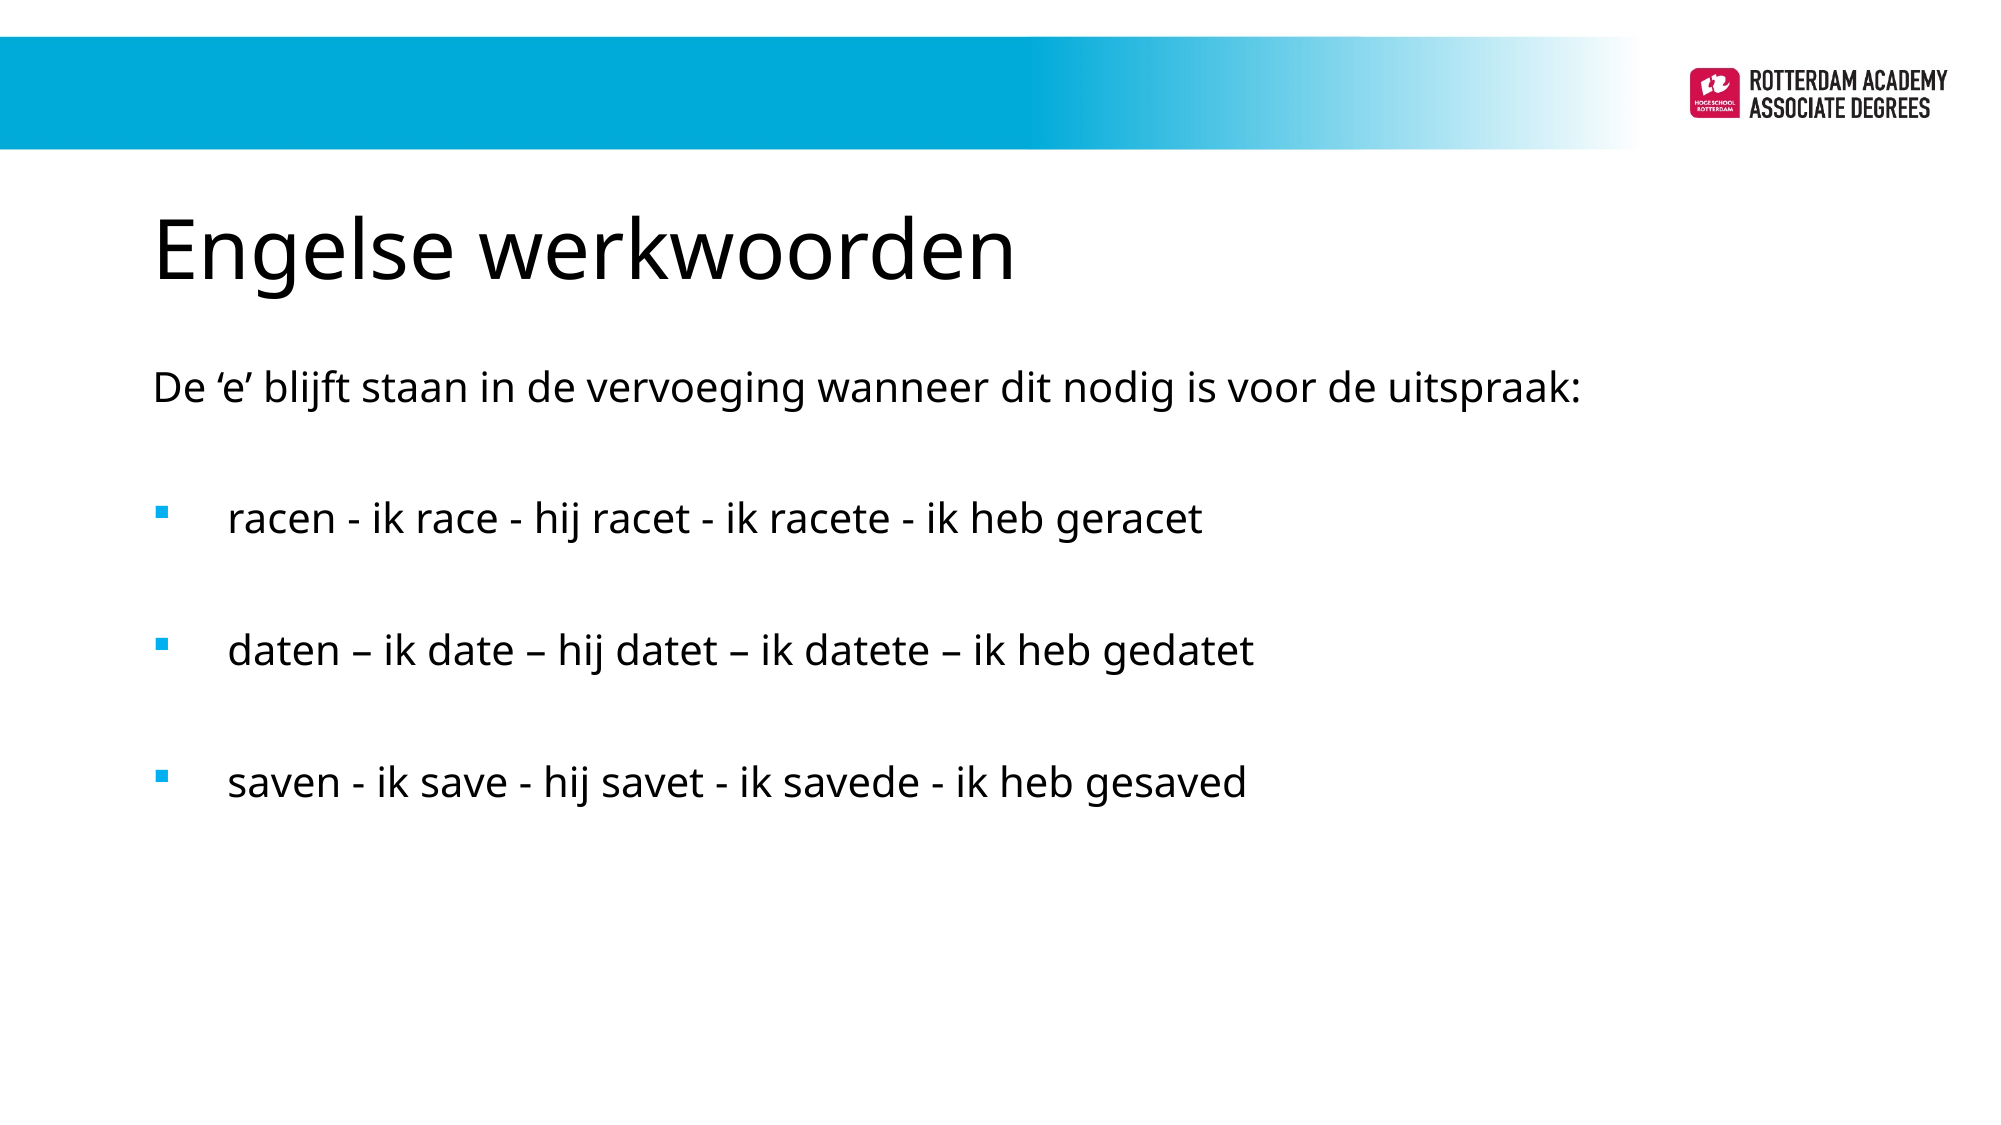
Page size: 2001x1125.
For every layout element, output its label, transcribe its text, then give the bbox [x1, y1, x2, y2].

picture [0, 0, 2000, 184]
list De ‘e’ blijft staan in de vervoeging wanneer dit nodig is voor de uitspraak: racen - ik race - hij racet - ik racete - ik heb geracet daten – ik date – hij datet – ik datete – ik heb gedatet saven - ik save - hij savet - ik savede - ik heb gesaved [137, 358, 1863, 1053]
title Engelse werkwoorden [137, 175, 1863, 329]
